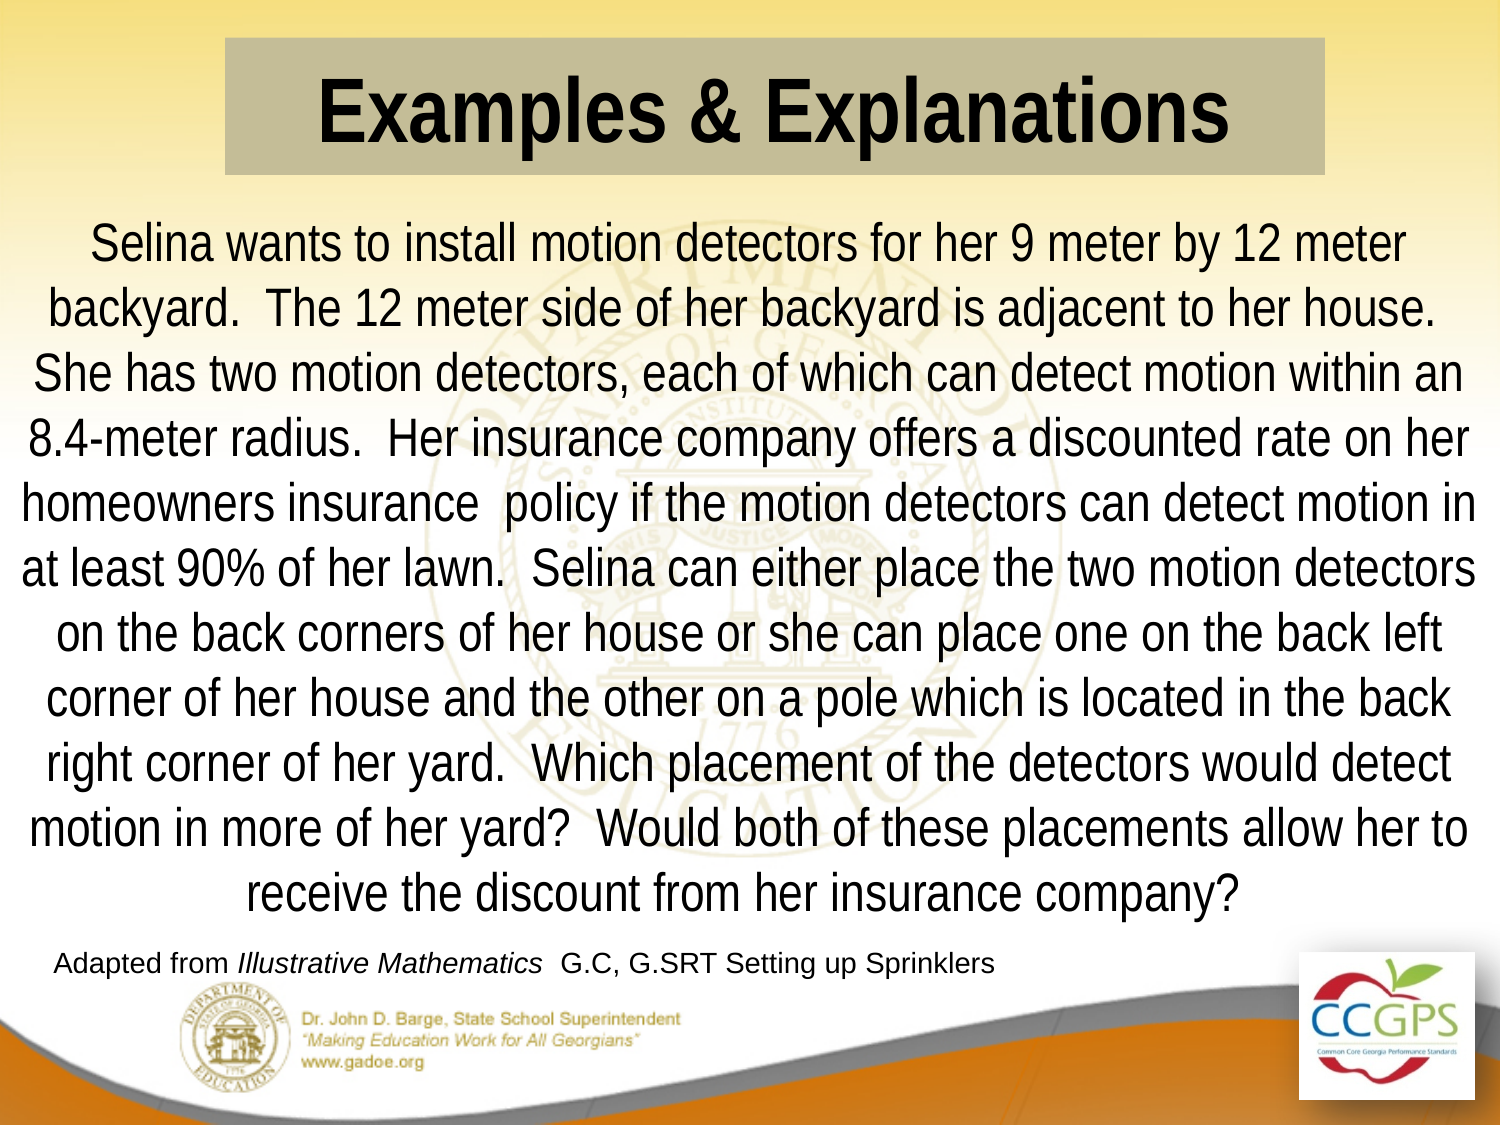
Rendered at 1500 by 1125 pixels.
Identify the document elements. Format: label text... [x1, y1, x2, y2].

title Examples & Explanations [224, 37, 1326, 176]
subtitle Selina wants to install motion detectors for her 9 meter by 12 meter backyard. The 12 meter side of her backyard is adjacent to her house. She has two motion detectors, each of which can detect motion within an 8.4-meter radius. Her insurance company offers a discounted rate on her homeowners insurance policy if the motion detectors can detect motion in at least 90% of her lawn. Selina can either place the two motion detectors on the back corners of her house or she can place one on the back left corner of her house and the other on a pole which is located in the back right corner of her yard. Which placement of the detectors would detect motion in more of her yard? Would both of these placements allow her to receive the discount from her insurance company? [0, 199, 1500, 913]
text_box Adapted from Illustrative Mathematics G.C, G.SRT Setting up Sprinklers [38, 937, 1011, 988]
picture [0, 0, 1500, 199]
picture [0, 913, 1500, 1125]
